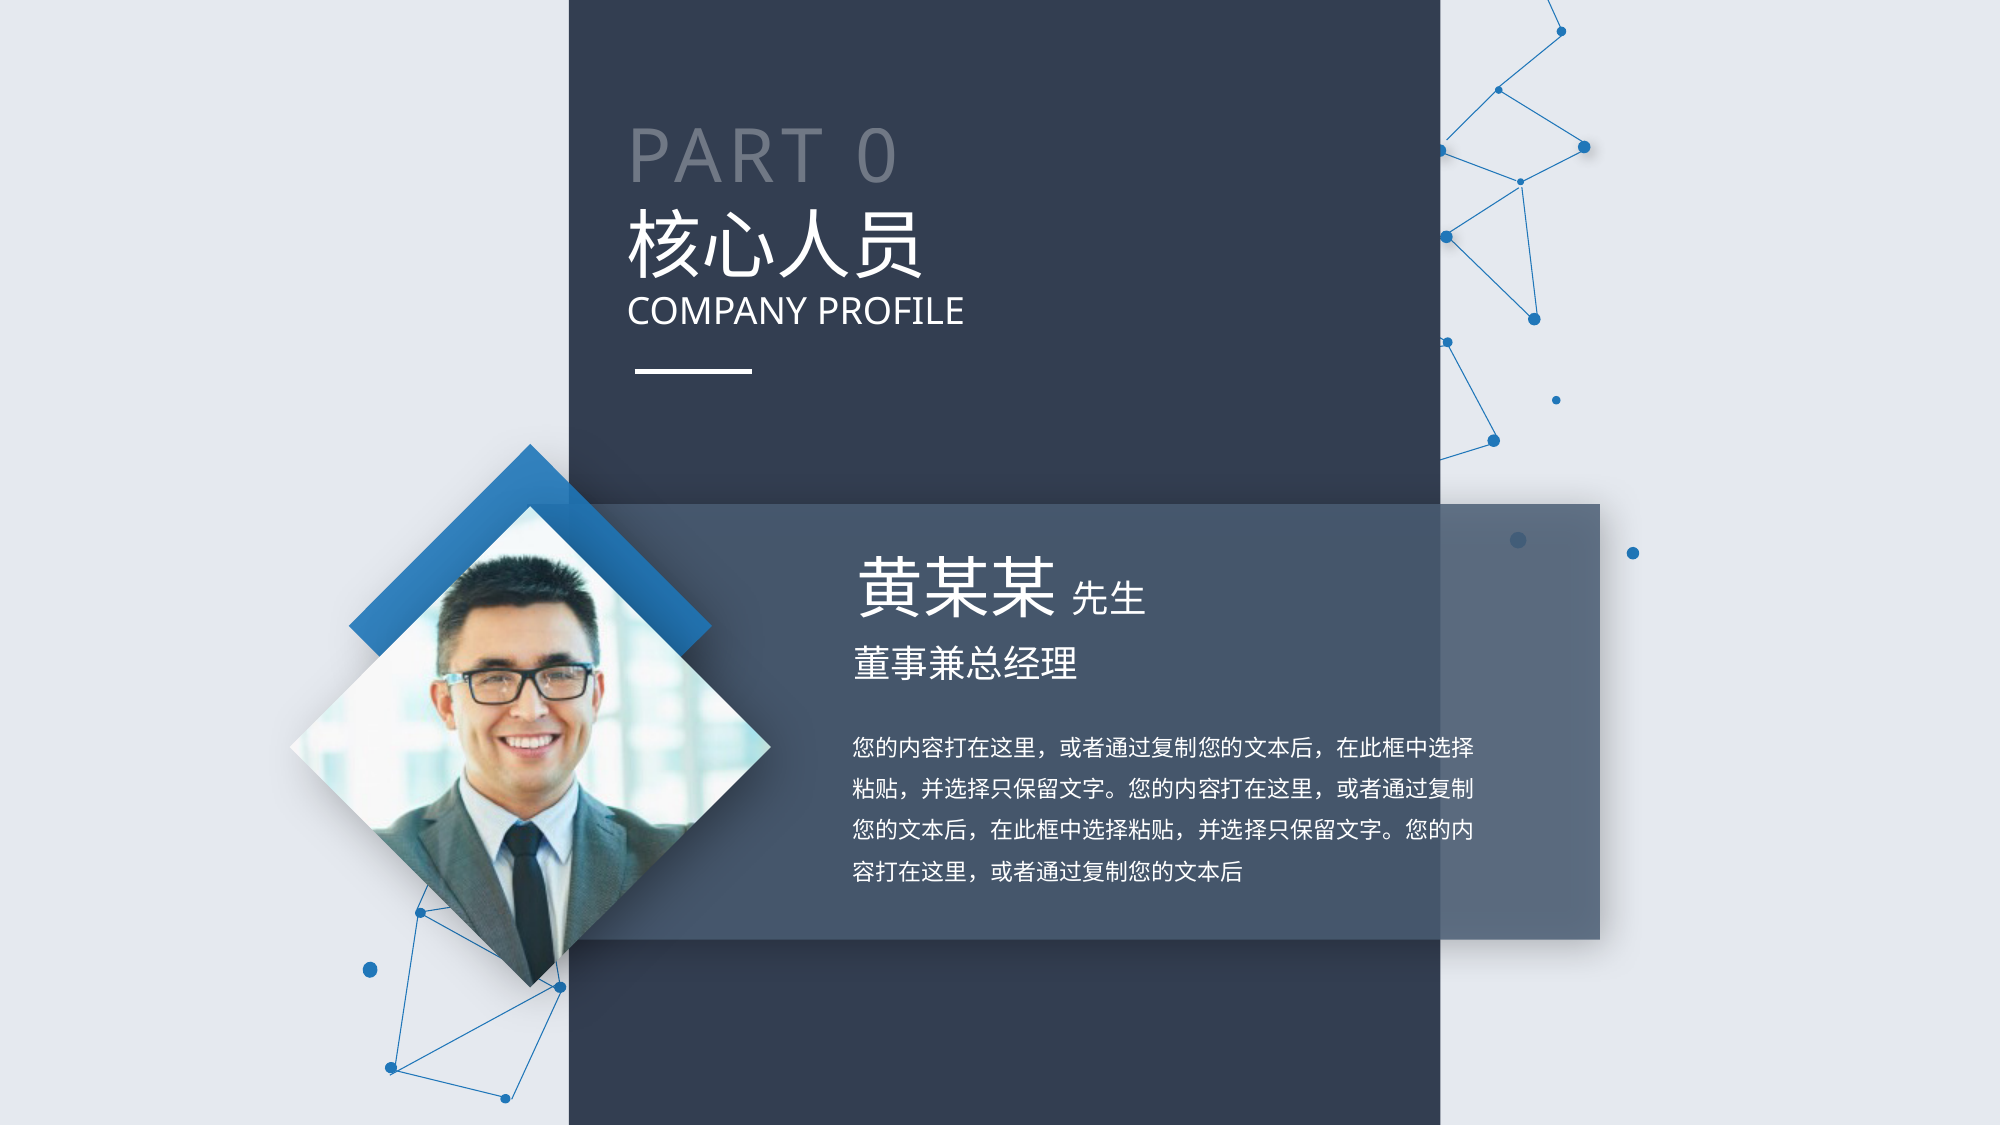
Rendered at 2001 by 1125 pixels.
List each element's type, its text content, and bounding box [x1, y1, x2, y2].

text_box [348, 443, 712, 650]
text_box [611, 99, 1278, 372]
text_box 董事兼总经理 [853, 640, 1079, 686]
text_box 您的内容打在这里，或者通过复制您的文本后，在此框中选择粘贴，并选择只保留文字。您的内容打在这里，或者通过复制您的文本后，在此框中选择粘贴，并选择只保留文字。您的内容打在这里，或者通过复制您的文本后 [852, 720, 1475, 885]
text_box [635, 503, 1601, 941]
text_box 黄某某 先生 [856, 545, 1148, 626]
text_box [289, 506, 771, 988]
